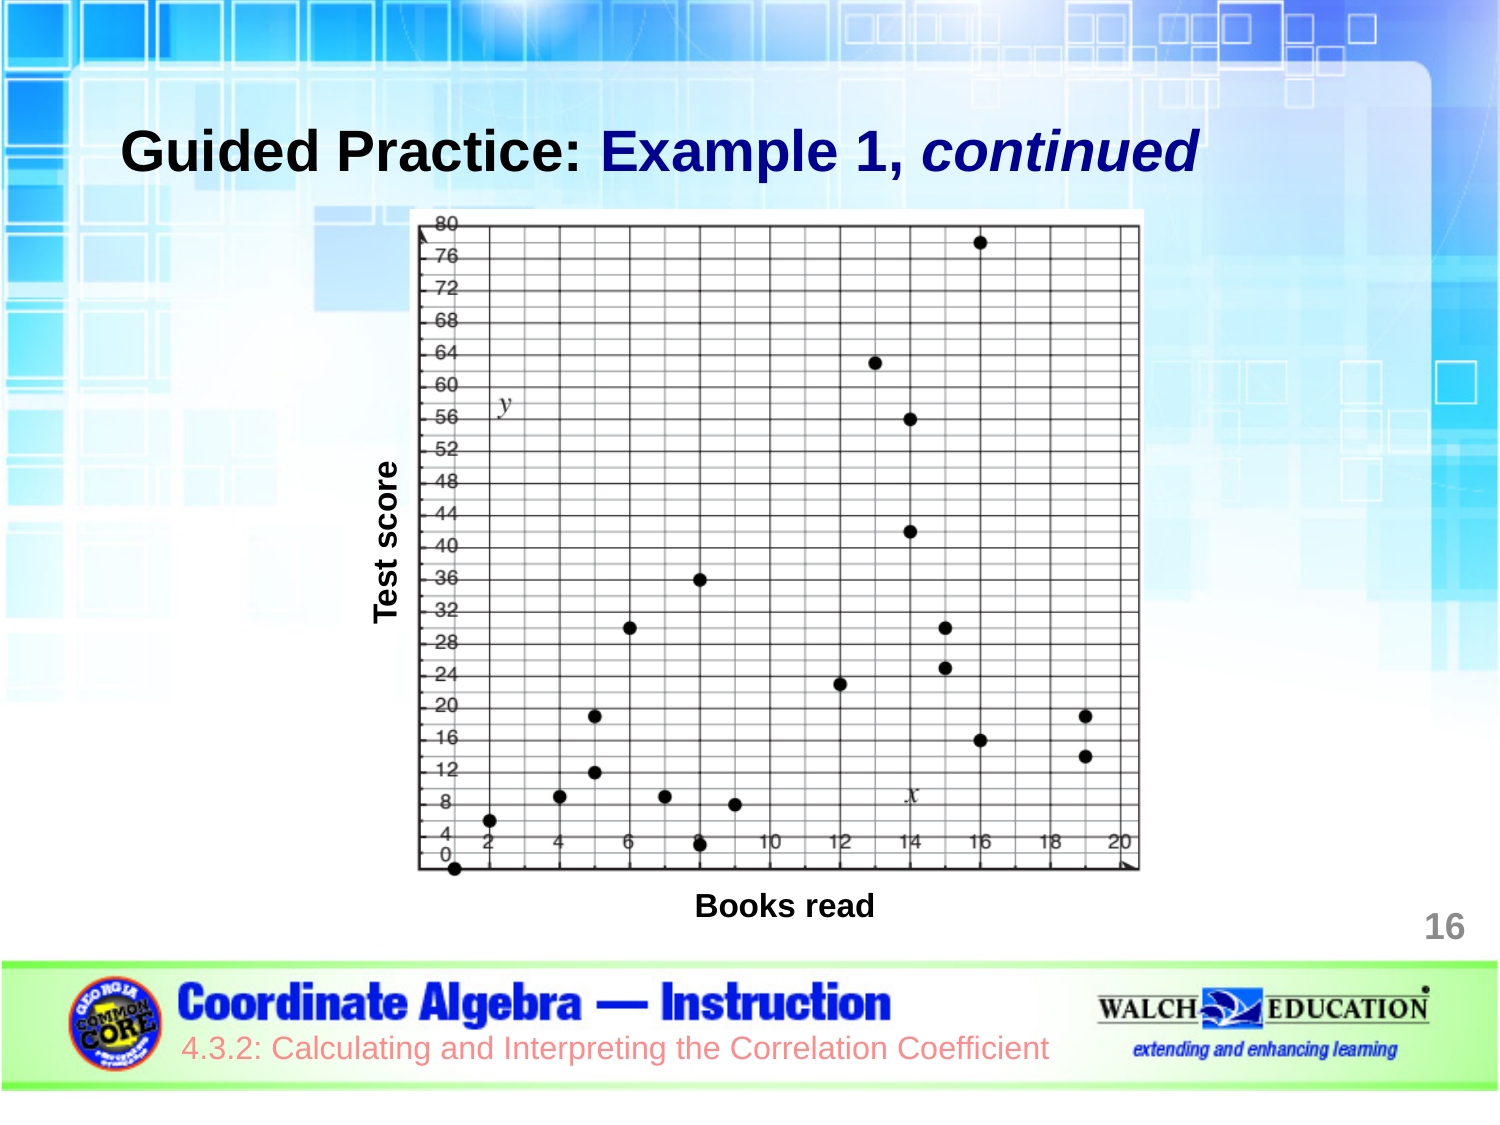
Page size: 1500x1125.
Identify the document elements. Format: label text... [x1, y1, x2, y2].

footer 4.3.2: Calculating and Interpreting the Correlation Coefficient [166, 1024, 1080, 1069]
picture [1, 0, 1500, 1091]
slide_number 16 [1361, 901, 1481, 949]
subtitle Guided Practice: Example 1, continued [105, 105, 1436, 925]
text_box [355, 209, 1145, 933]
